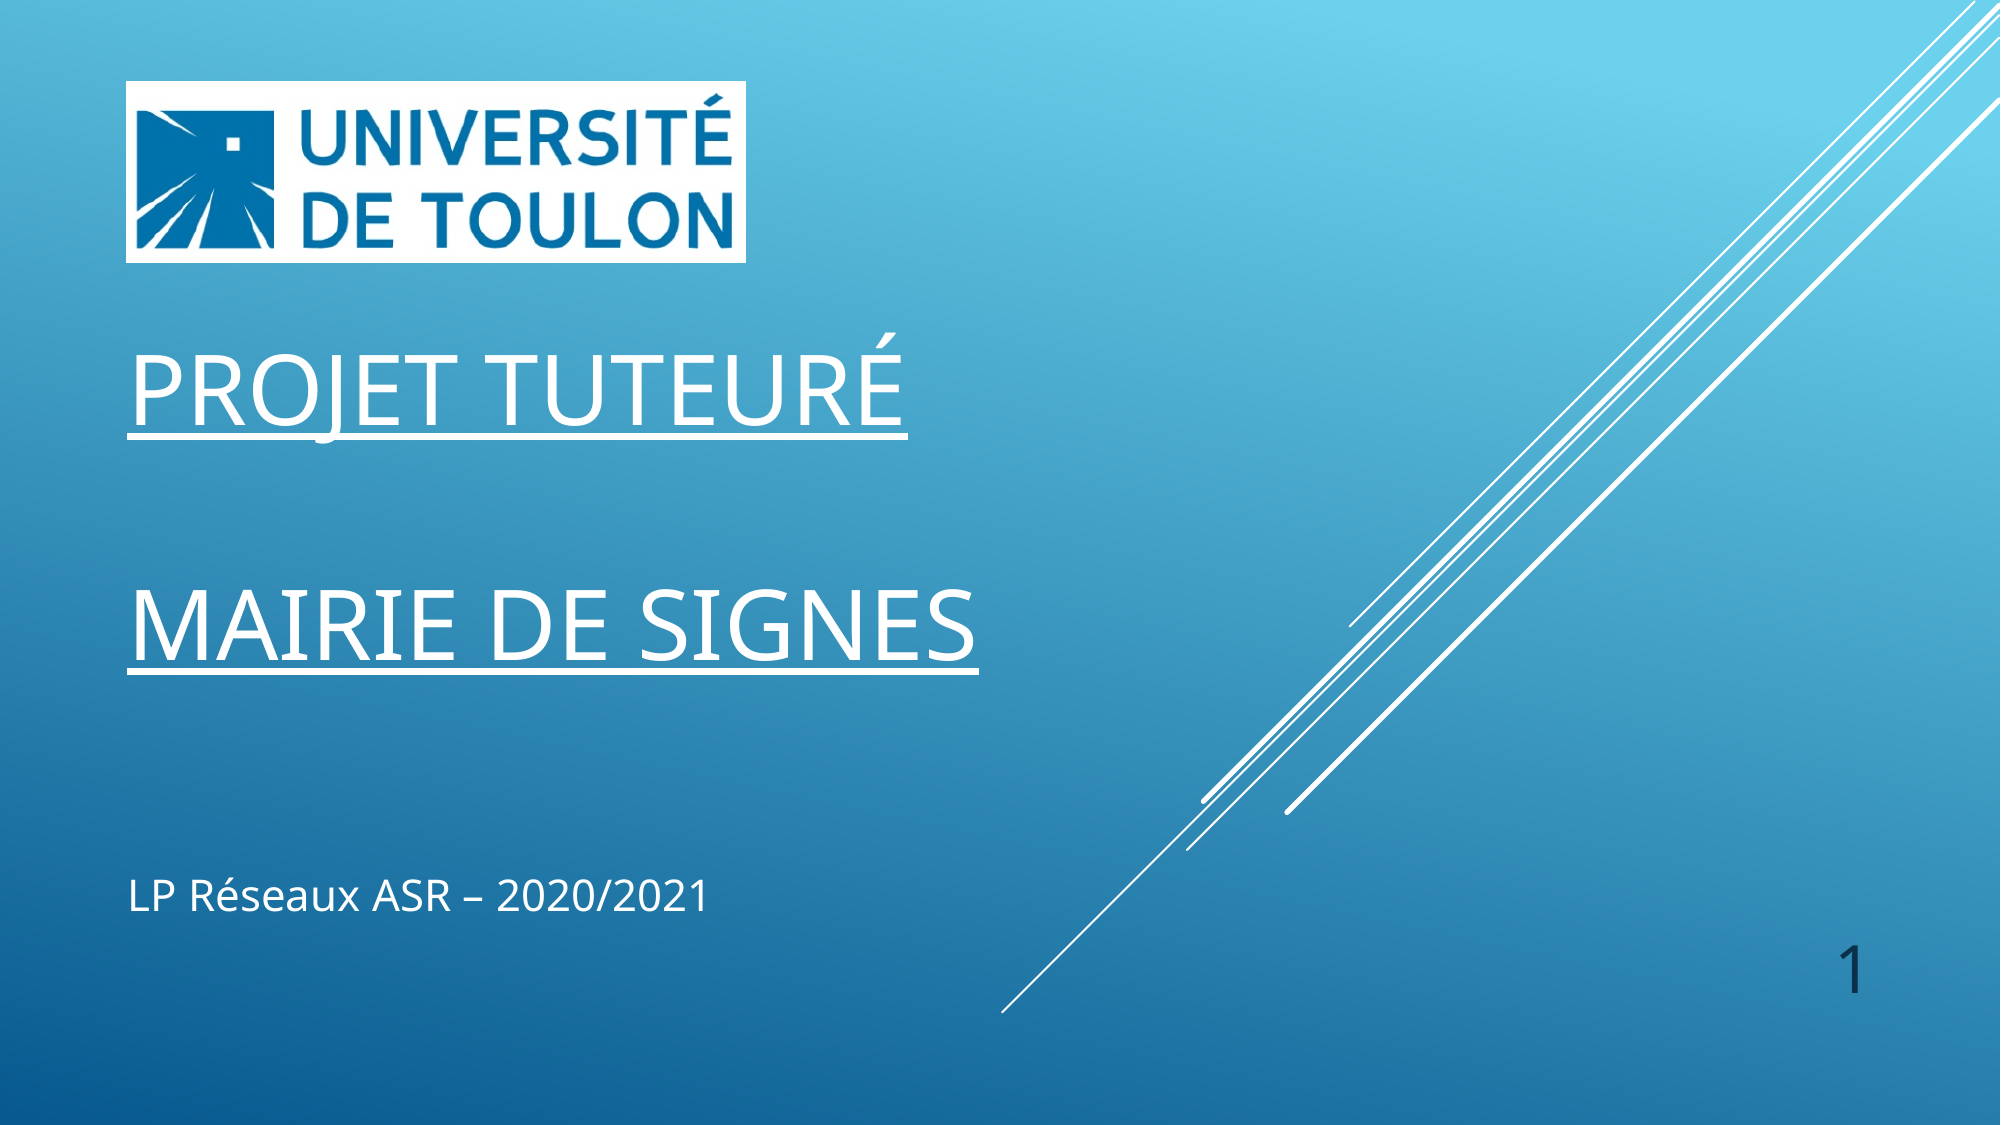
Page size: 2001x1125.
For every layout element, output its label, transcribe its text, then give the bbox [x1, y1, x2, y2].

title Projet Tuteuré MAIRIE DE SIGNES [112, 317, 1425, 806]
picture [125, 81, 747, 264]
slide_number 1 [1700, 915, 1888, 1025]
subtitle LP Réseaux ASR – 2020/2021 [112, 860, 1163, 950]
